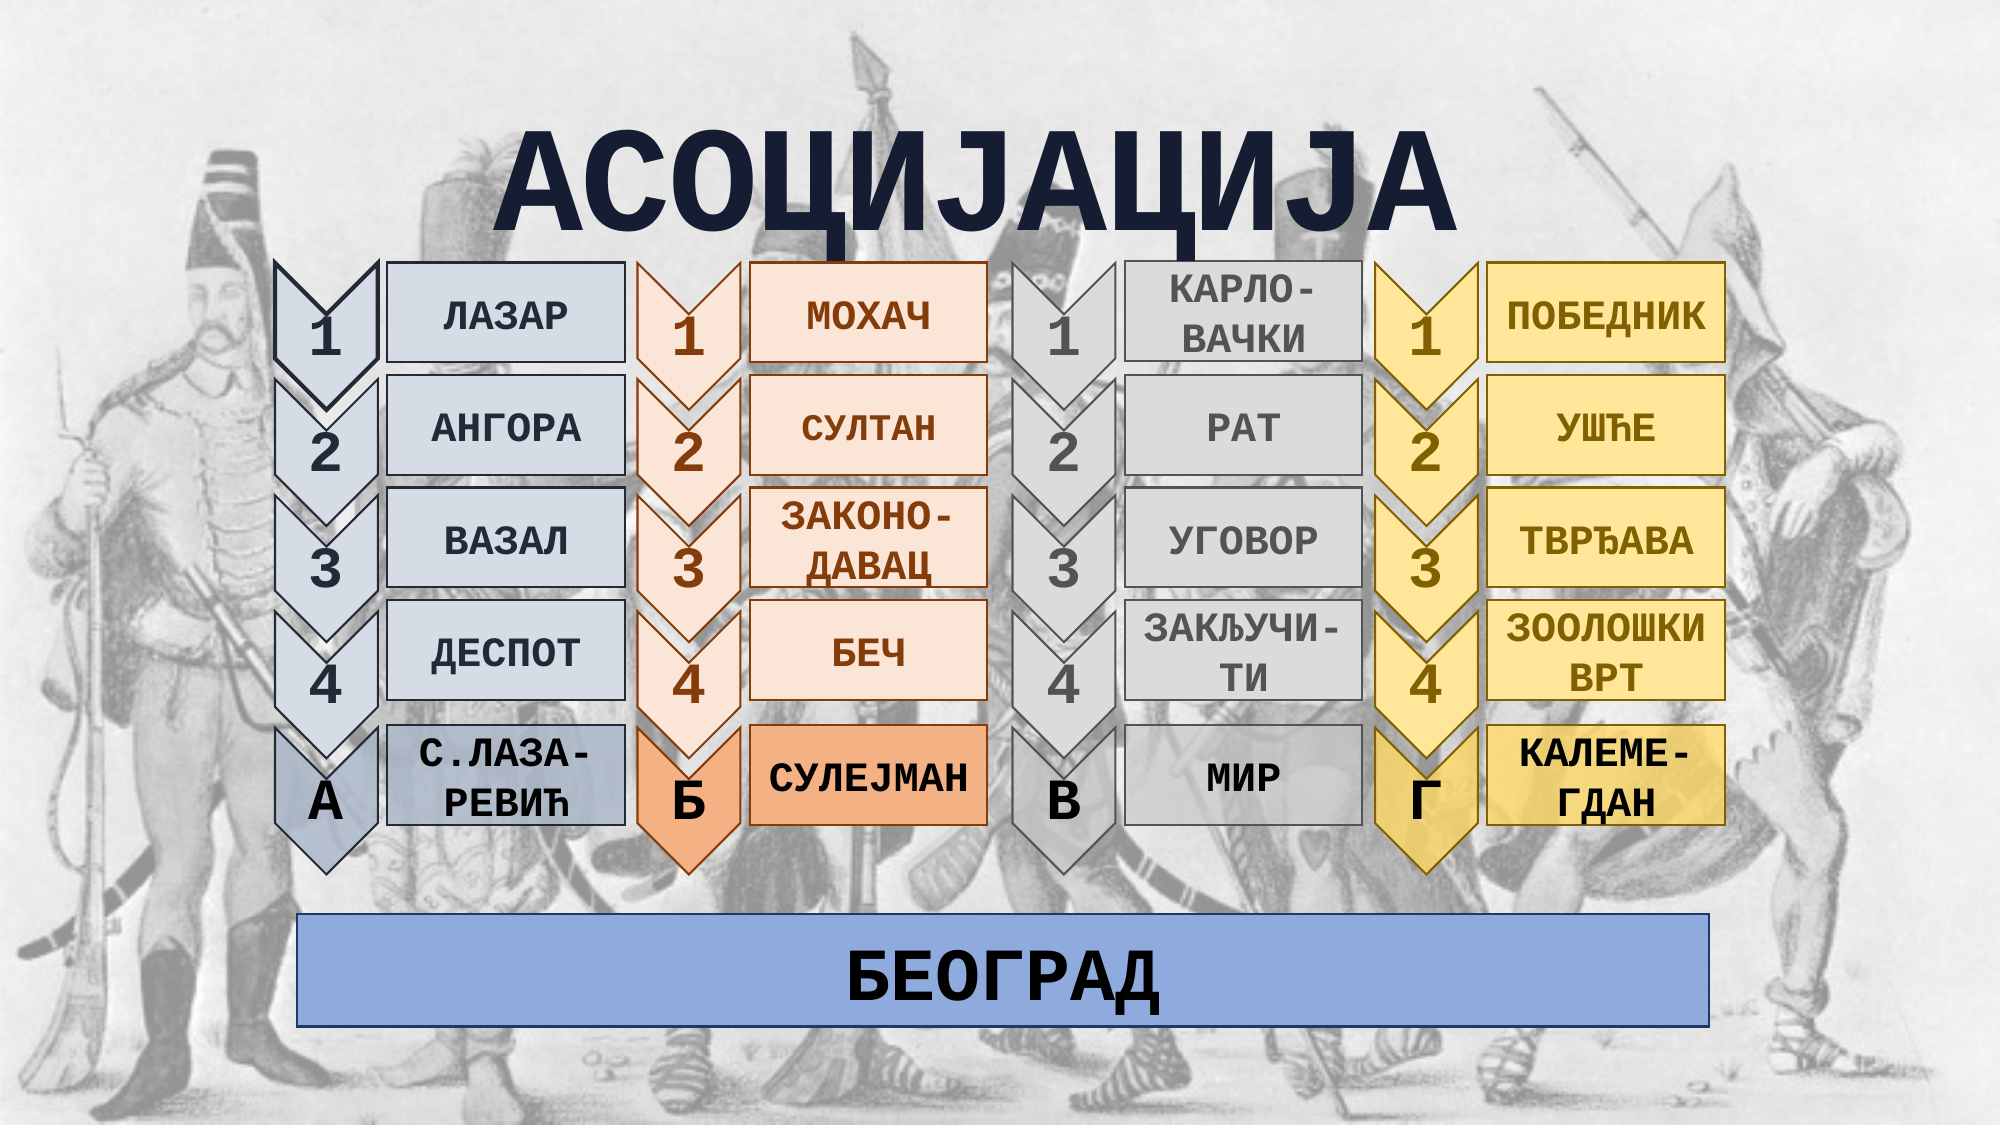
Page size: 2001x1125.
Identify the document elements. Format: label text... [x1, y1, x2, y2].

text_box АСОЦИЈАЦИЈА [343, 105, 1608, 258]
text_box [637, 262, 988, 875]
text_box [1374, 262, 1725, 875]
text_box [1012, 262, 1363, 875]
text_box БЕОГРАД [296, 913, 1710, 1028]
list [274, 262, 626, 875]
